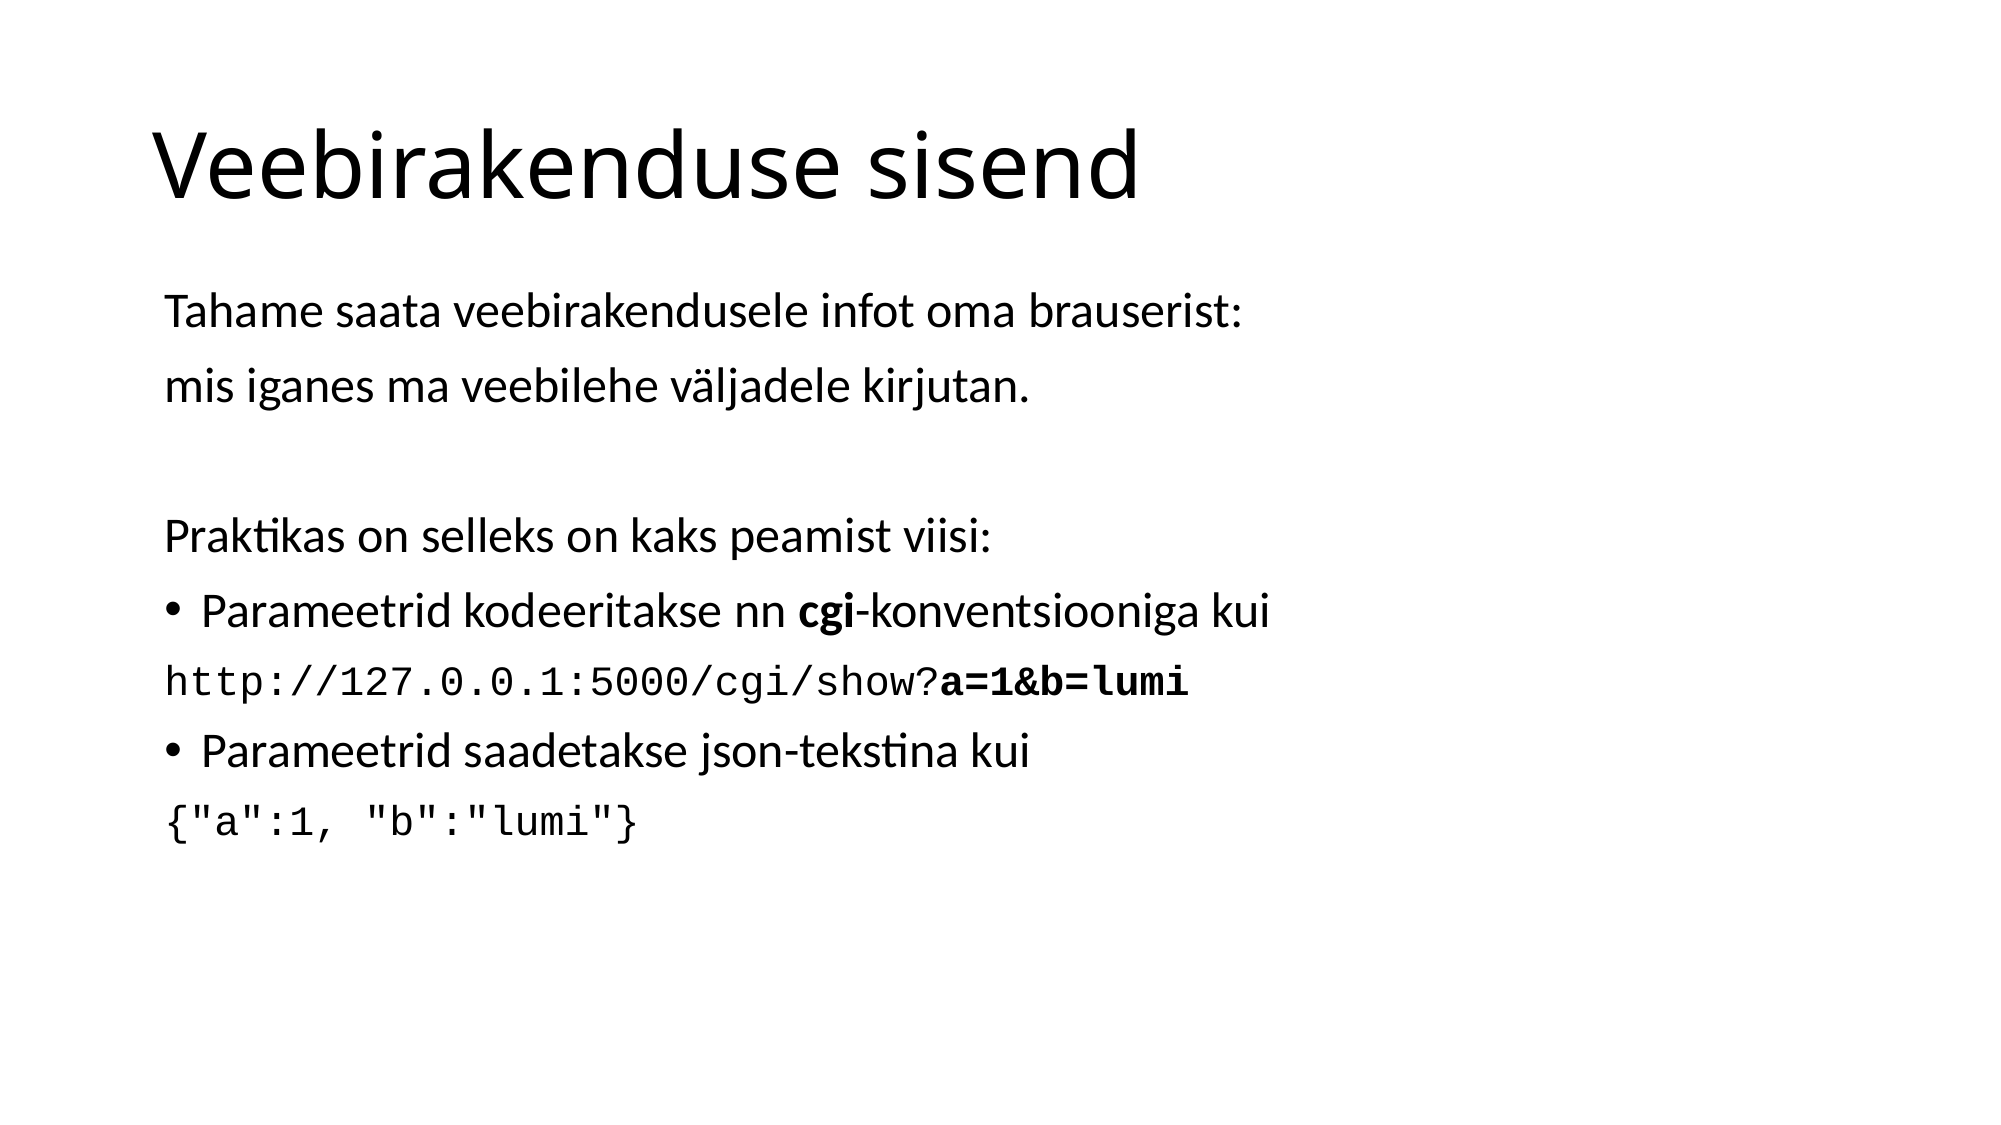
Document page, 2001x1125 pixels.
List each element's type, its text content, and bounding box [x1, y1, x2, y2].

list Tahame saata veebirakendusele infot oma brauserist: mis iganes ma veebilehe väljadele kirjutan. Praktikas on selleks on kaks peamist viisi: Parameetrid kodeeritakse nn cgi-konventsiooniga kui http://127.0.0.1:5000/cgi/show?a=1&b=lumi Parameetrid saadetakse json-tekstina kui {"a":1, "b":"lumi"} [149, 277, 1539, 1020]
title Veebirakenduse sisend [137, 59, 1863, 278]
